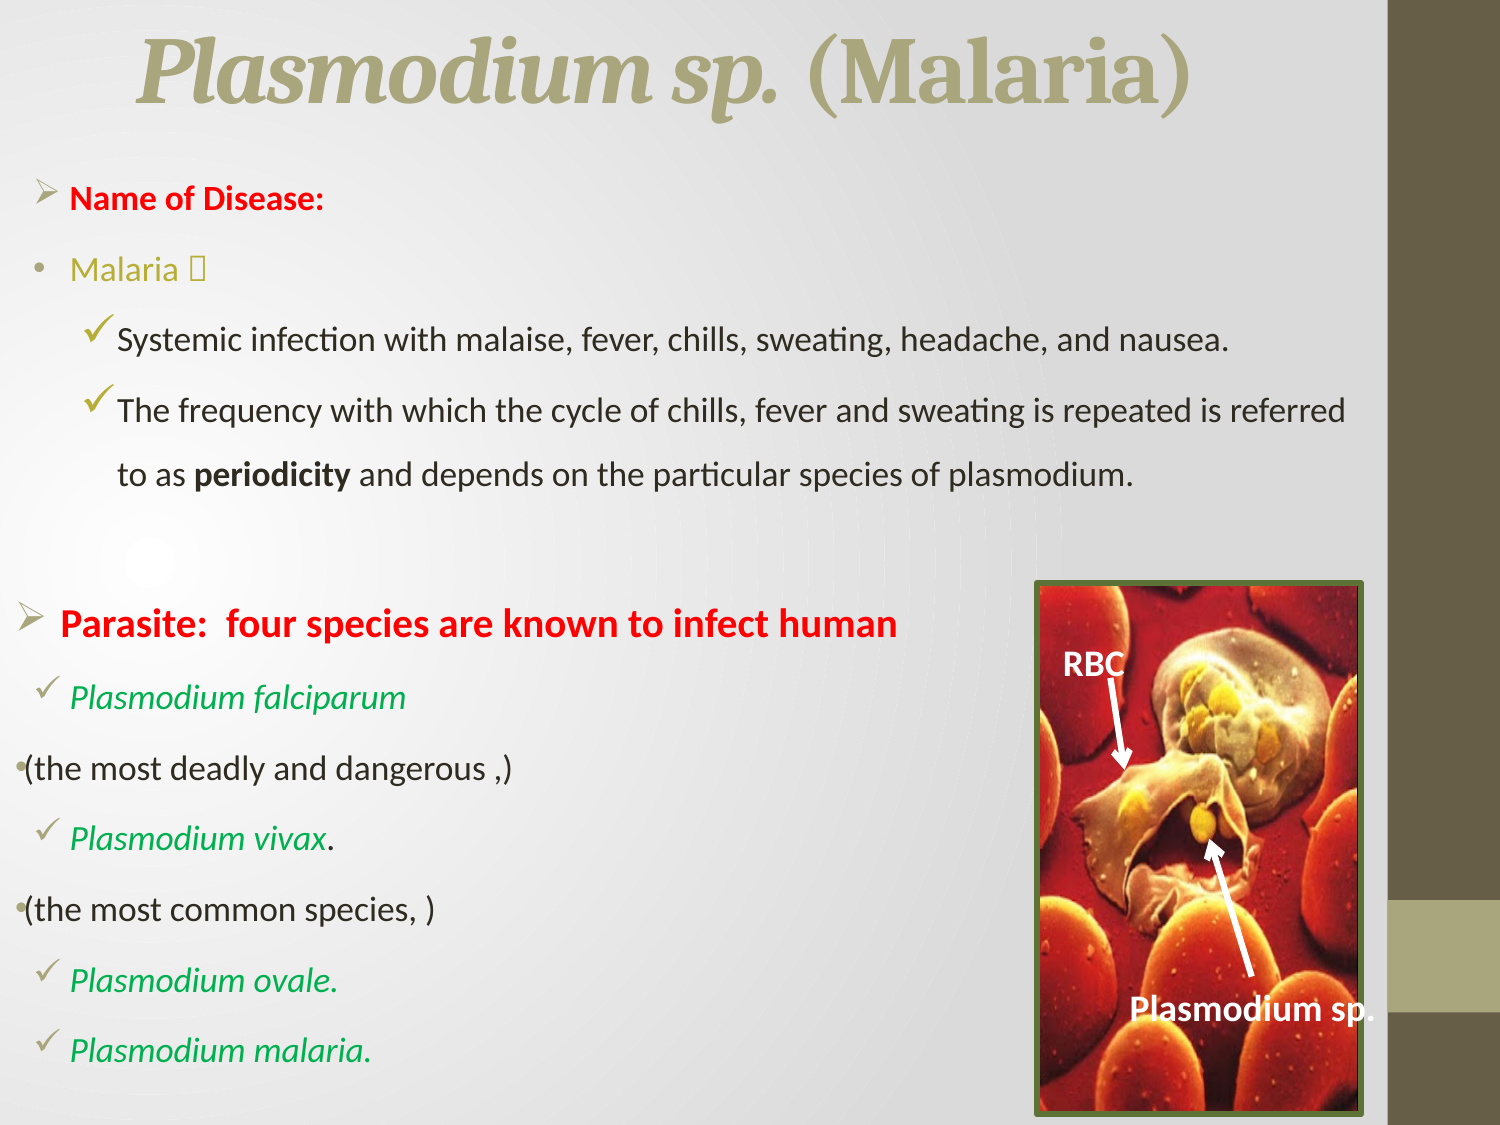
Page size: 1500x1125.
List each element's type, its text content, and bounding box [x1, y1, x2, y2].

title Plasmodium sp. (Malaria) [121, 3, 1355, 127]
list Name of Disease: Malaria  Systemic infection with malaise, fever, chills, sweating, headache, and nausea. The frequency with which the cycle of chills, fever and sweating is repeated is referred to as periodicity and depends on the particular species of plasmodium. Parasite: four species are known to infect human Plasmodium falciparum (the most deadly and dangerous ,) Plasmodium vivax. (the most common species, ) Plasmodium ovale. Plasmodium malaria. [0, 146, 1396, 1086]
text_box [1039, 585, 1359, 1112]
